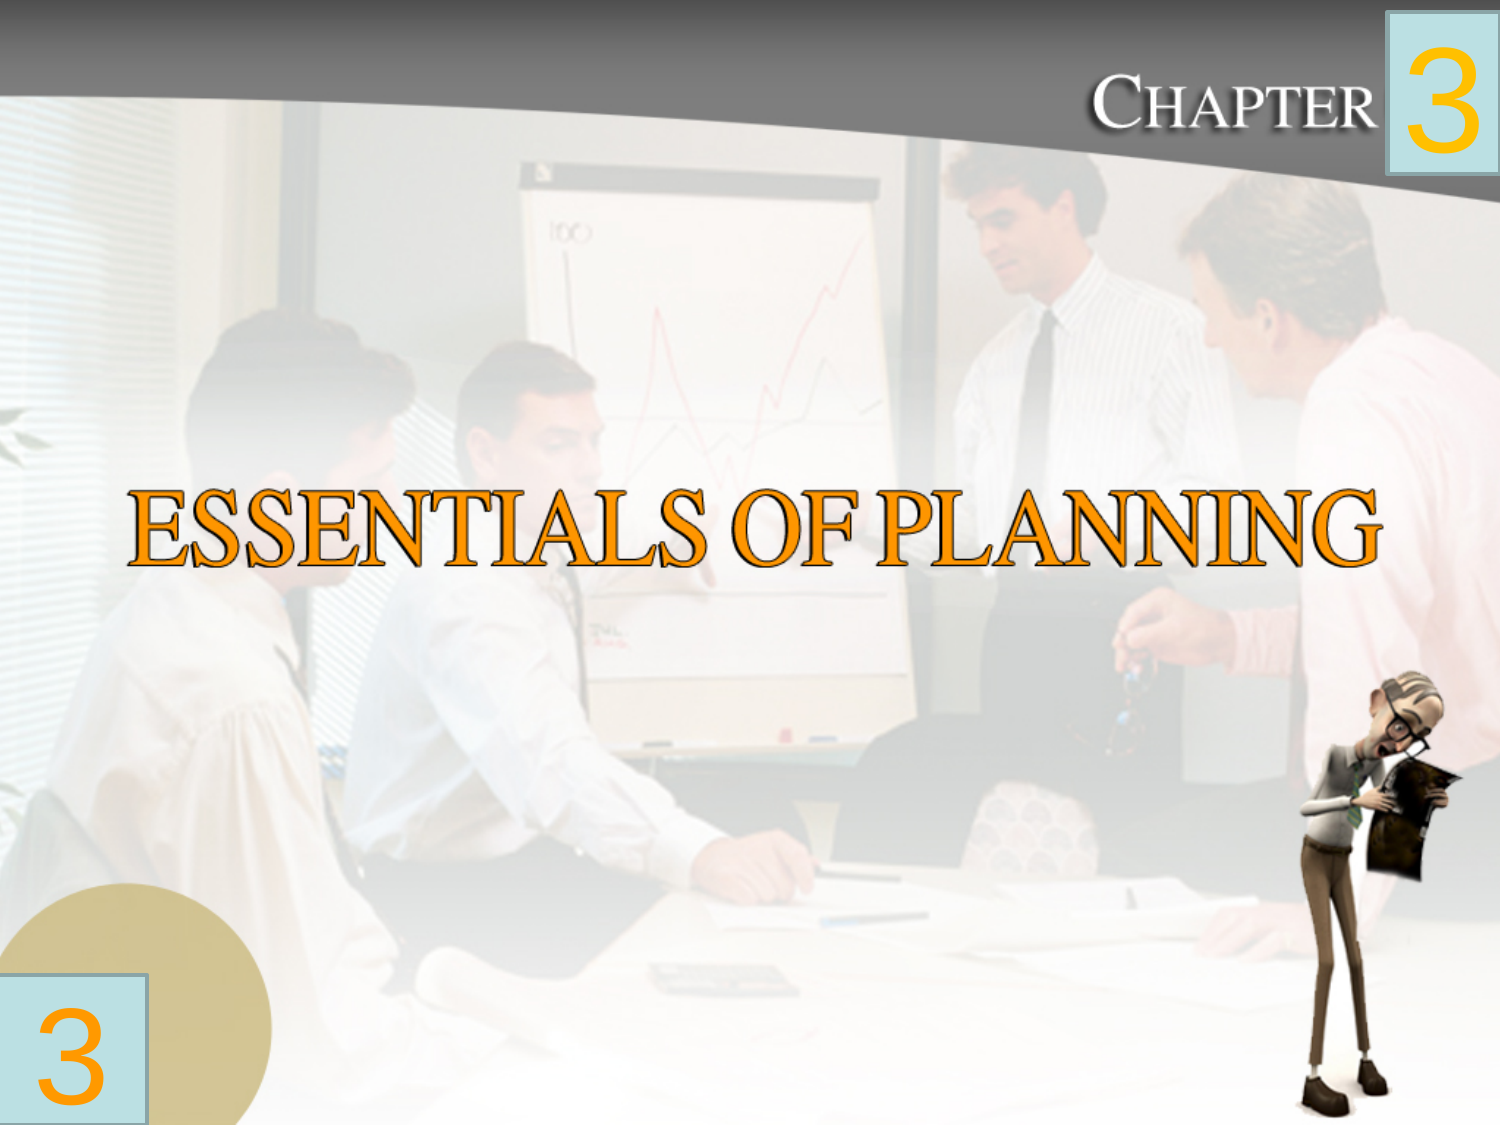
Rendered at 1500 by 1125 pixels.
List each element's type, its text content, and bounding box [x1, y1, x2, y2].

picture [0, 0, 1500, 1125]
text_box 3 [0, 973, 149, 1125]
text_box 3 [1385, 10, 1500, 176]
